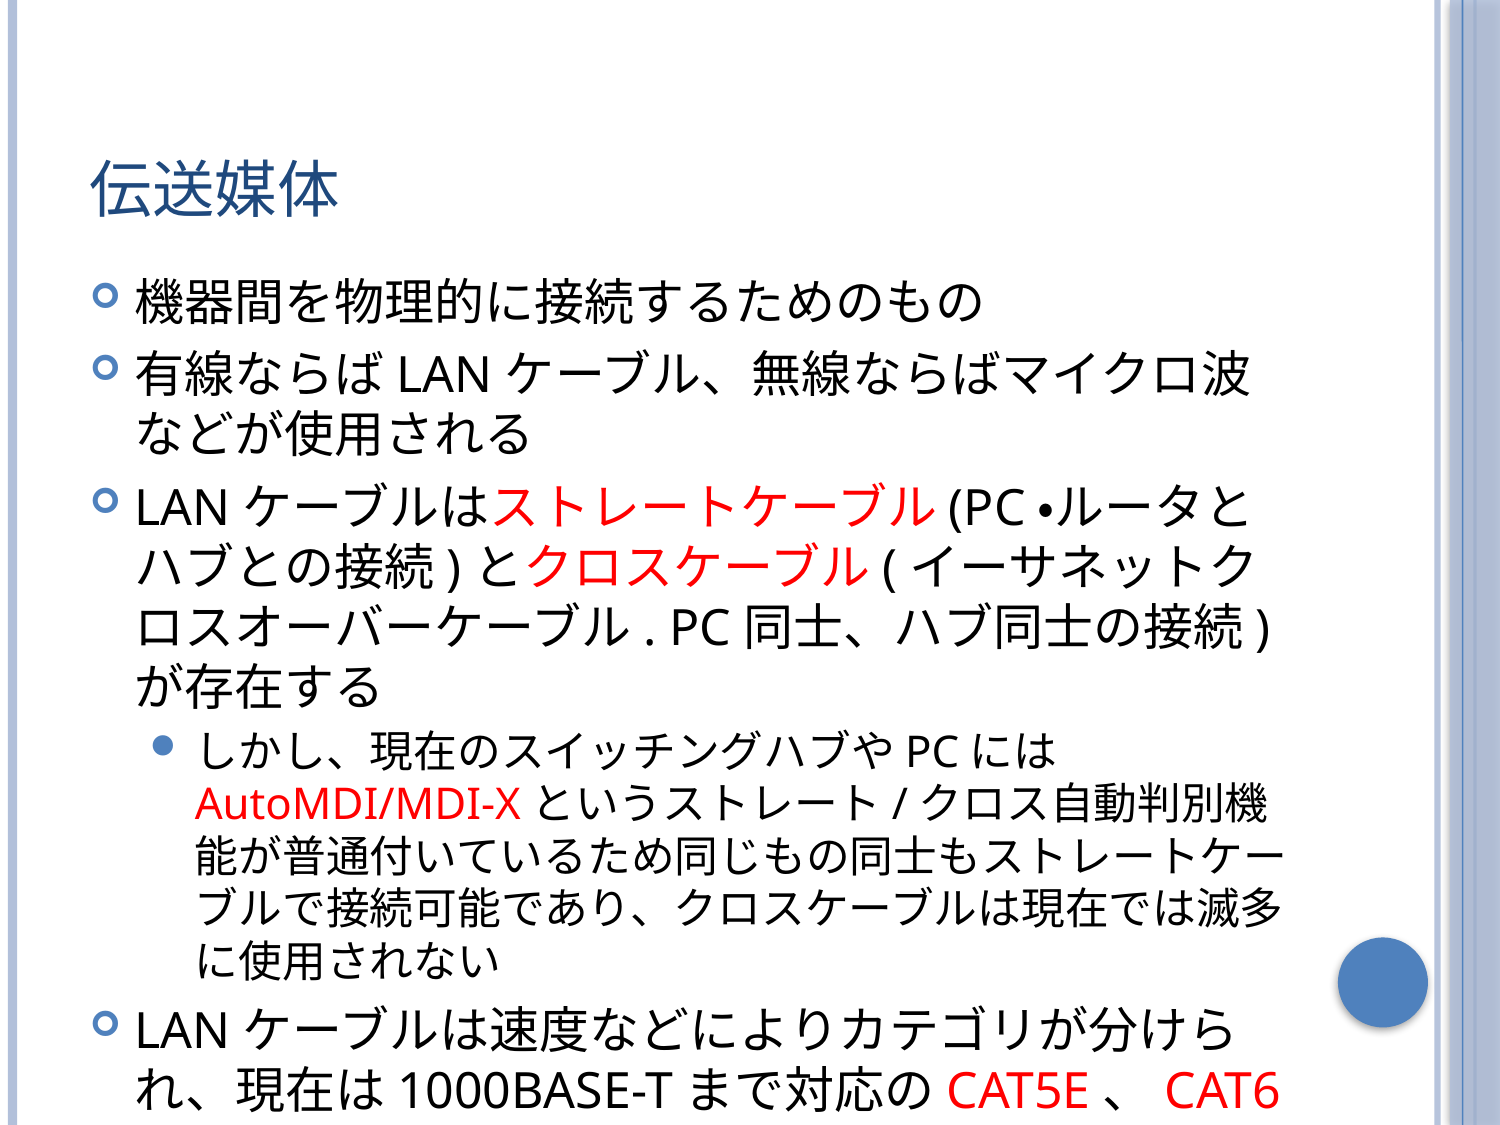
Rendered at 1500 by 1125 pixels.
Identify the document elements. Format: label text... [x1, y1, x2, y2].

list 機器間を物理的に接続するためのもの 有線ならばLANケーブル、無線ならばマイクロ波などが使用される LANケーブルはストレートケーブル(PC・ルータとハブとの接続)とクロスケーブル(イーサネットクロスオーバーケーブル. PC同士、ハブ同士の接続)が存在する しかし、現在のスイッチングハブやPCにはAutoMDI/MDI-Xというストレート/クロス自動判別機能が普通付いているため同じもの同士もストレートケーブルで接続可能であり、クロスケーブルは現在では滅多に使用されない LANケーブルは速度などによりカテゴリが分けられ、現在は1000BASE-Tまで対応のCAT5E、CAT6が主流 [75, 262, 1300, 1062]
title 伝送媒体 [75, 45, 1300, 233]
